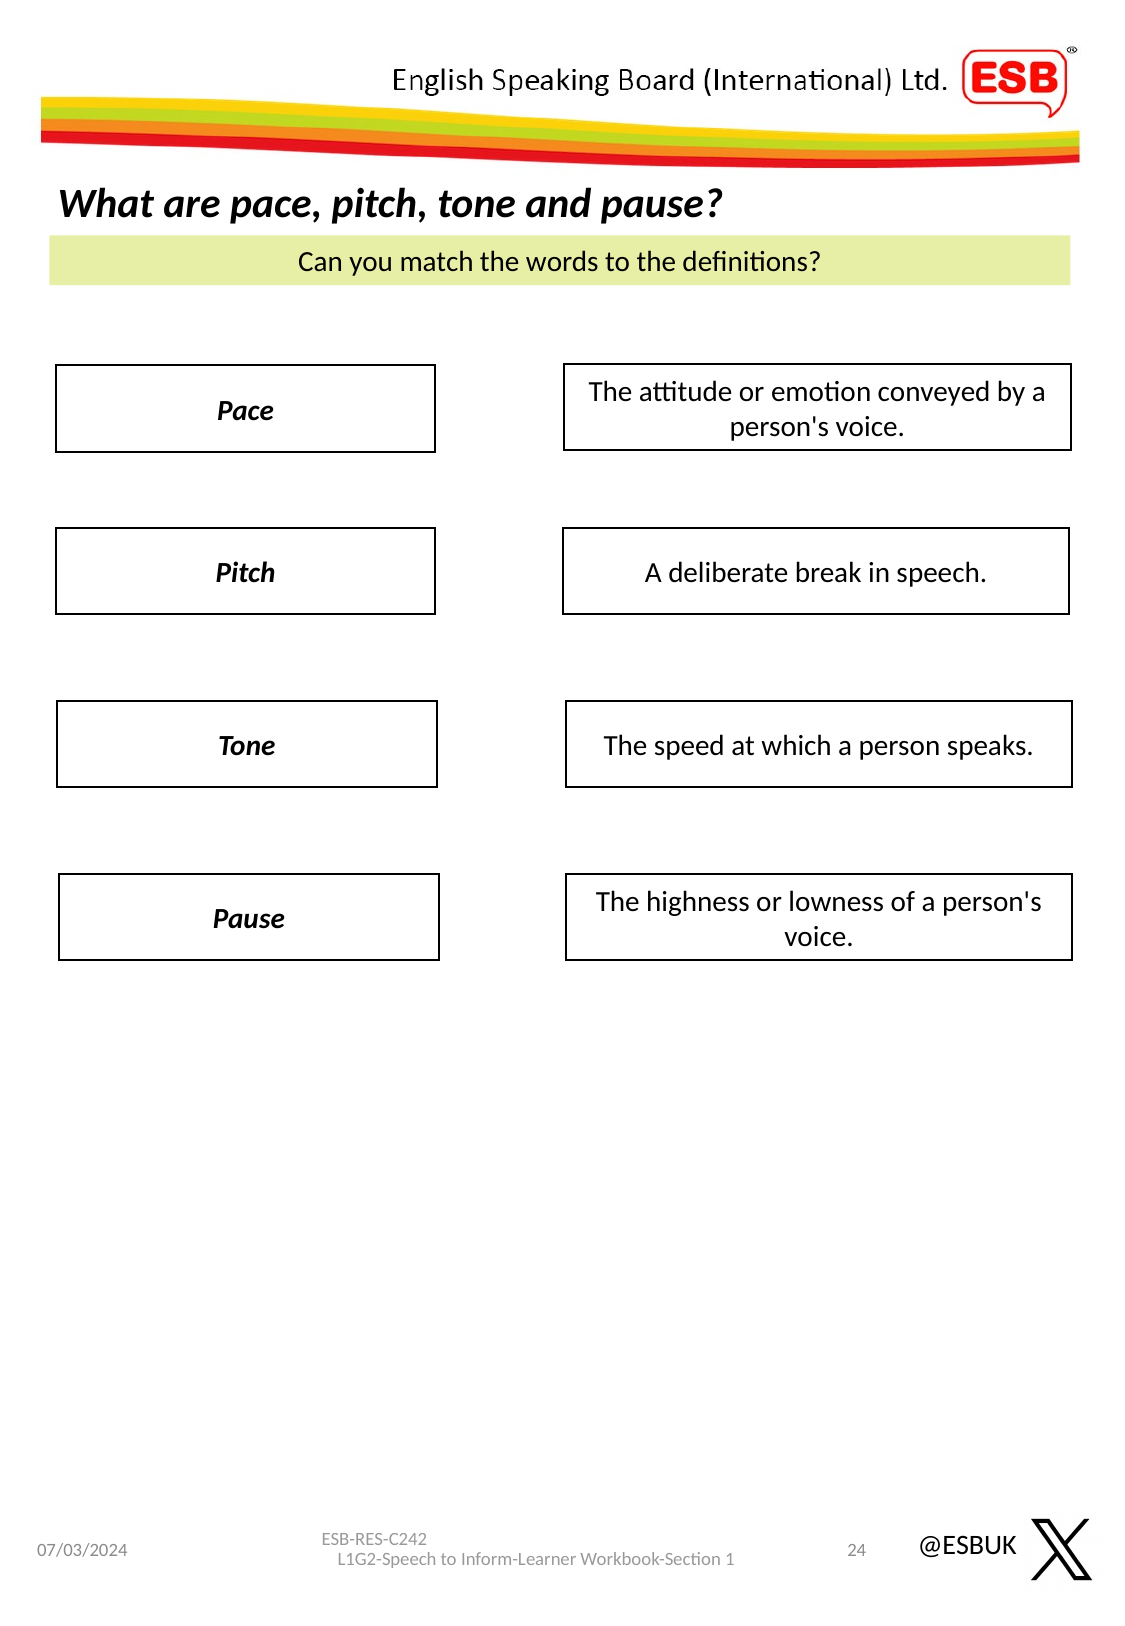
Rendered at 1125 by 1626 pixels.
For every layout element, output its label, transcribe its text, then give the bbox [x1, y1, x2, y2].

text_box The speed at which a person speaks. [565, 700, 1073, 788]
text_box The attitude or emotion conveyed by a person's voice. [563, 363, 1072, 451]
picture [1022, 1506, 1103, 1593]
footer ESB-RES-C242 L1G2-Speech to Inform-Learner Workbook-Section 1 [296, 1506, 697, 1593]
text_box Tone [56, 700, 438, 788]
text_box A deliberate break in speech. [562, 527, 1070, 615]
text_box The highness or lowness of a person's voice. [565, 873, 1073, 961]
text_box Pause [58, 873, 440, 961]
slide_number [22, 1506, 276, 1593]
text_box Pace [55, 364, 436, 453]
text_box Can you match the words to the definitions? [49, 235, 1071, 286]
text_box Pitch [55, 527, 436, 615]
picture [0, 1, 1125, 234]
title What are pace, pitch, tone and pause? [42, 139, 1049, 270]
slide_number 24 [697, 1506, 882, 1593]
